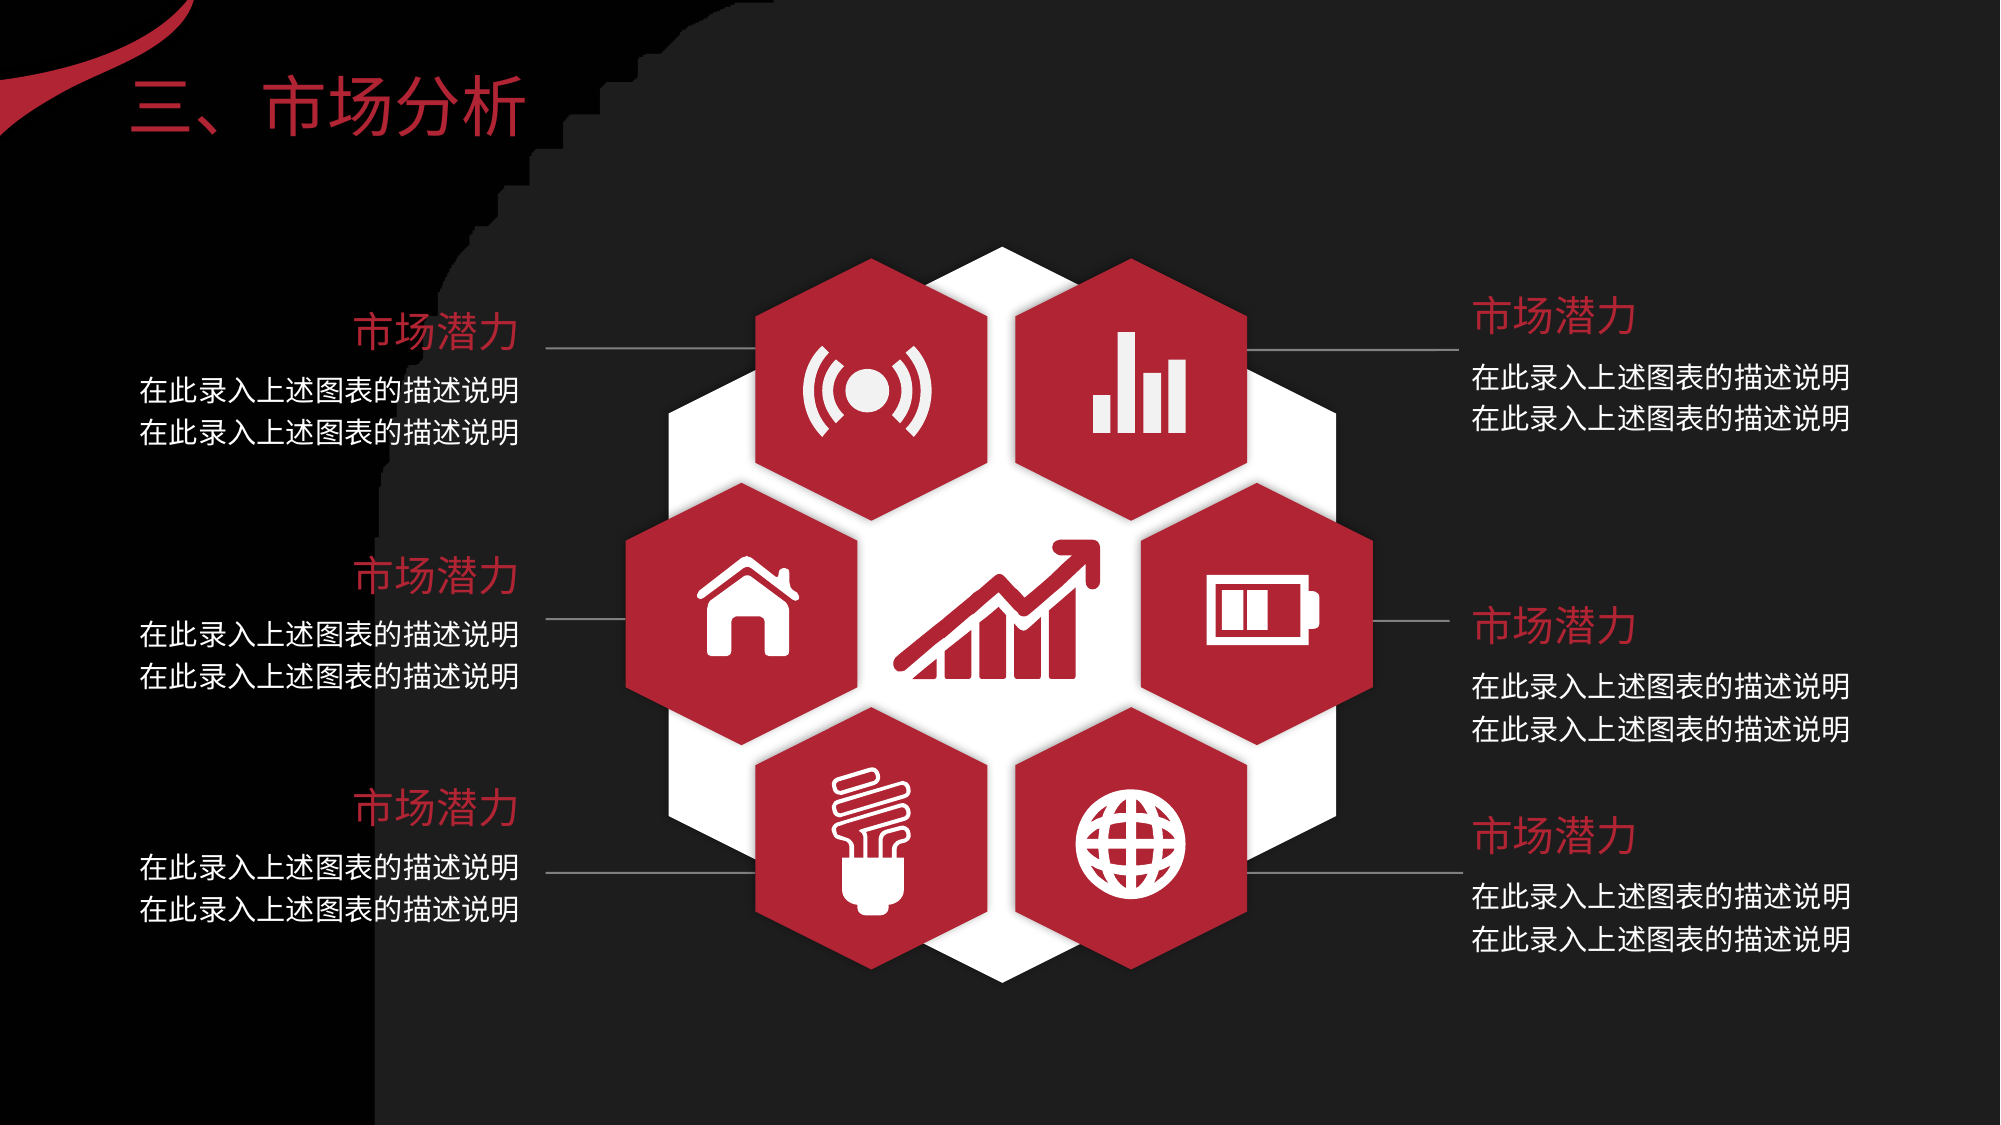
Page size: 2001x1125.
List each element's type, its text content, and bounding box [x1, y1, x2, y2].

text_box 市场潜力 [1456, 591, 1667, 654]
picture [0, 0, 2000, 1125]
text_box 市场潜力 [324, 541, 535, 601]
text_box 市场潜力 [299, 298, 535, 358]
text_box 市场潜力 [1456, 801, 1657, 864]
text_box [0, 0, 194, 136]
text_box [1248, 746, 1337, 859]
text_box 在此录入上述图表的描述说明在此录入上述图表的描述说明 [1456, 344, 1892, 444]
text_box 市场潜力 [1456, 282, 1666, 344]
text_box [668, 373, 755, 482]
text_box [1015, 707, 1248, 970]
text_box 在此录入上述图表的描述说明在此录入上述图表的描述说明 [115, 834, 535, 934]
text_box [755, 707, 988, 970]
text_box 在此录入上述图表的描述说明在此录入上述图表的描述说明 [1456, 654, 1892, 754]
text_box 在此录入上述图表的描述说明 在此录入上述图表的描述说明 [67, 358, 535, 458]
text_box 在此录入上述图表的描述说明在此录入上述图表的描述说明 [115, 601, 535, 701]
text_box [755, 258, 988, 521]
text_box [892, 539, 1100, 679]
picture [0, 0, 186, 80]
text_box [625, 482, 858, 746]
text_box [668, 746, 755, 856]
text_box [858, 246, 1140, 983]
text_box 三、市场分析 [110, 56, 887, 154]
text_box 市场潜力 [324, 774, 535, 834]
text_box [1140, 482, 1373, 746]
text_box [1015, 258, 1248, 521]
text_box [1248, 371, 1337, 482]
text_box 在此录入上述图表的描述说明 在此录入上述图表的描述说明 [1456, 864, 1897, 964]
